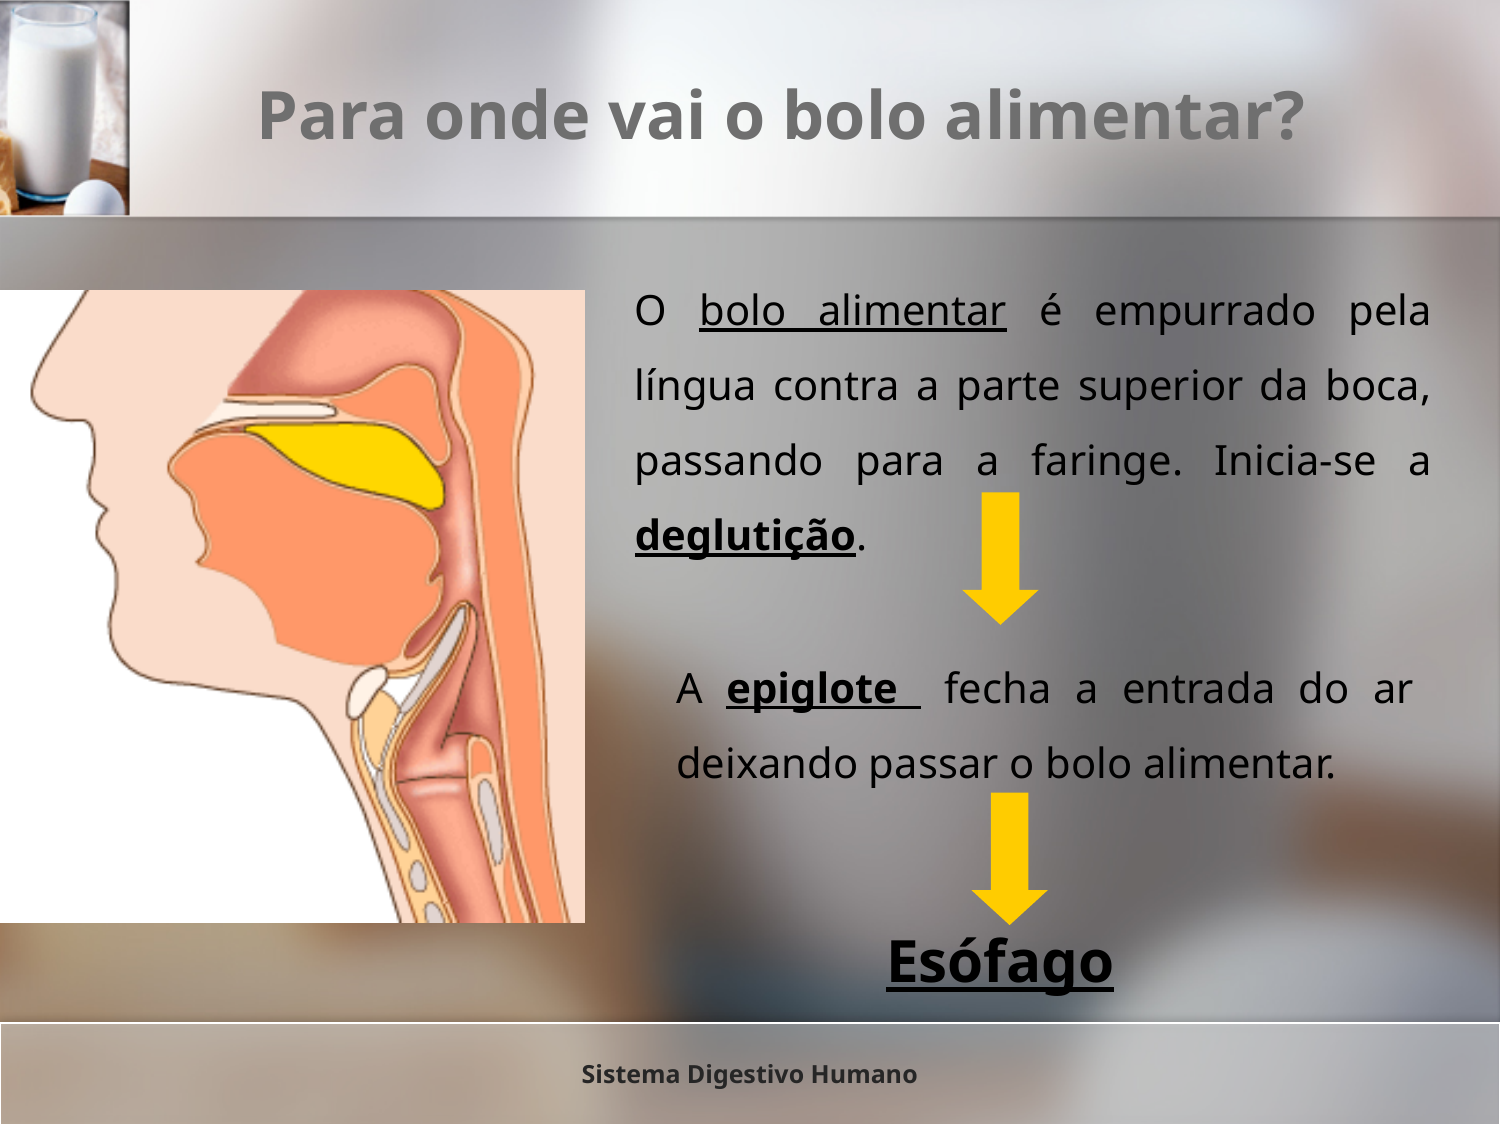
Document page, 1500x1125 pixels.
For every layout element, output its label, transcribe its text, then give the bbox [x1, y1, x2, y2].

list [0, 290, 585, 923]
title Para onde vai o bolo alimentar? [150, 24, 1413, 200]
text_box [974, 793, 1046, 924]
footer Sistema Digestivo Humano [512, 1051, 988, 1125]
picture [0, 0, 1500, 1022]
text_box A epiglote fecha a entrada do ar deixando passar o bolo alimentar. [661, 629, 1429, 794]
text_box O bolo alimentar é empurrado pela língua contra a parte superior da boca, passando para a faringe. Inicia-se a deglutição. [620, 251, 1447, 566]
text_box Esófago [752, 916, 1249, 1002]
text_box [964, 493, 1037, 624]
